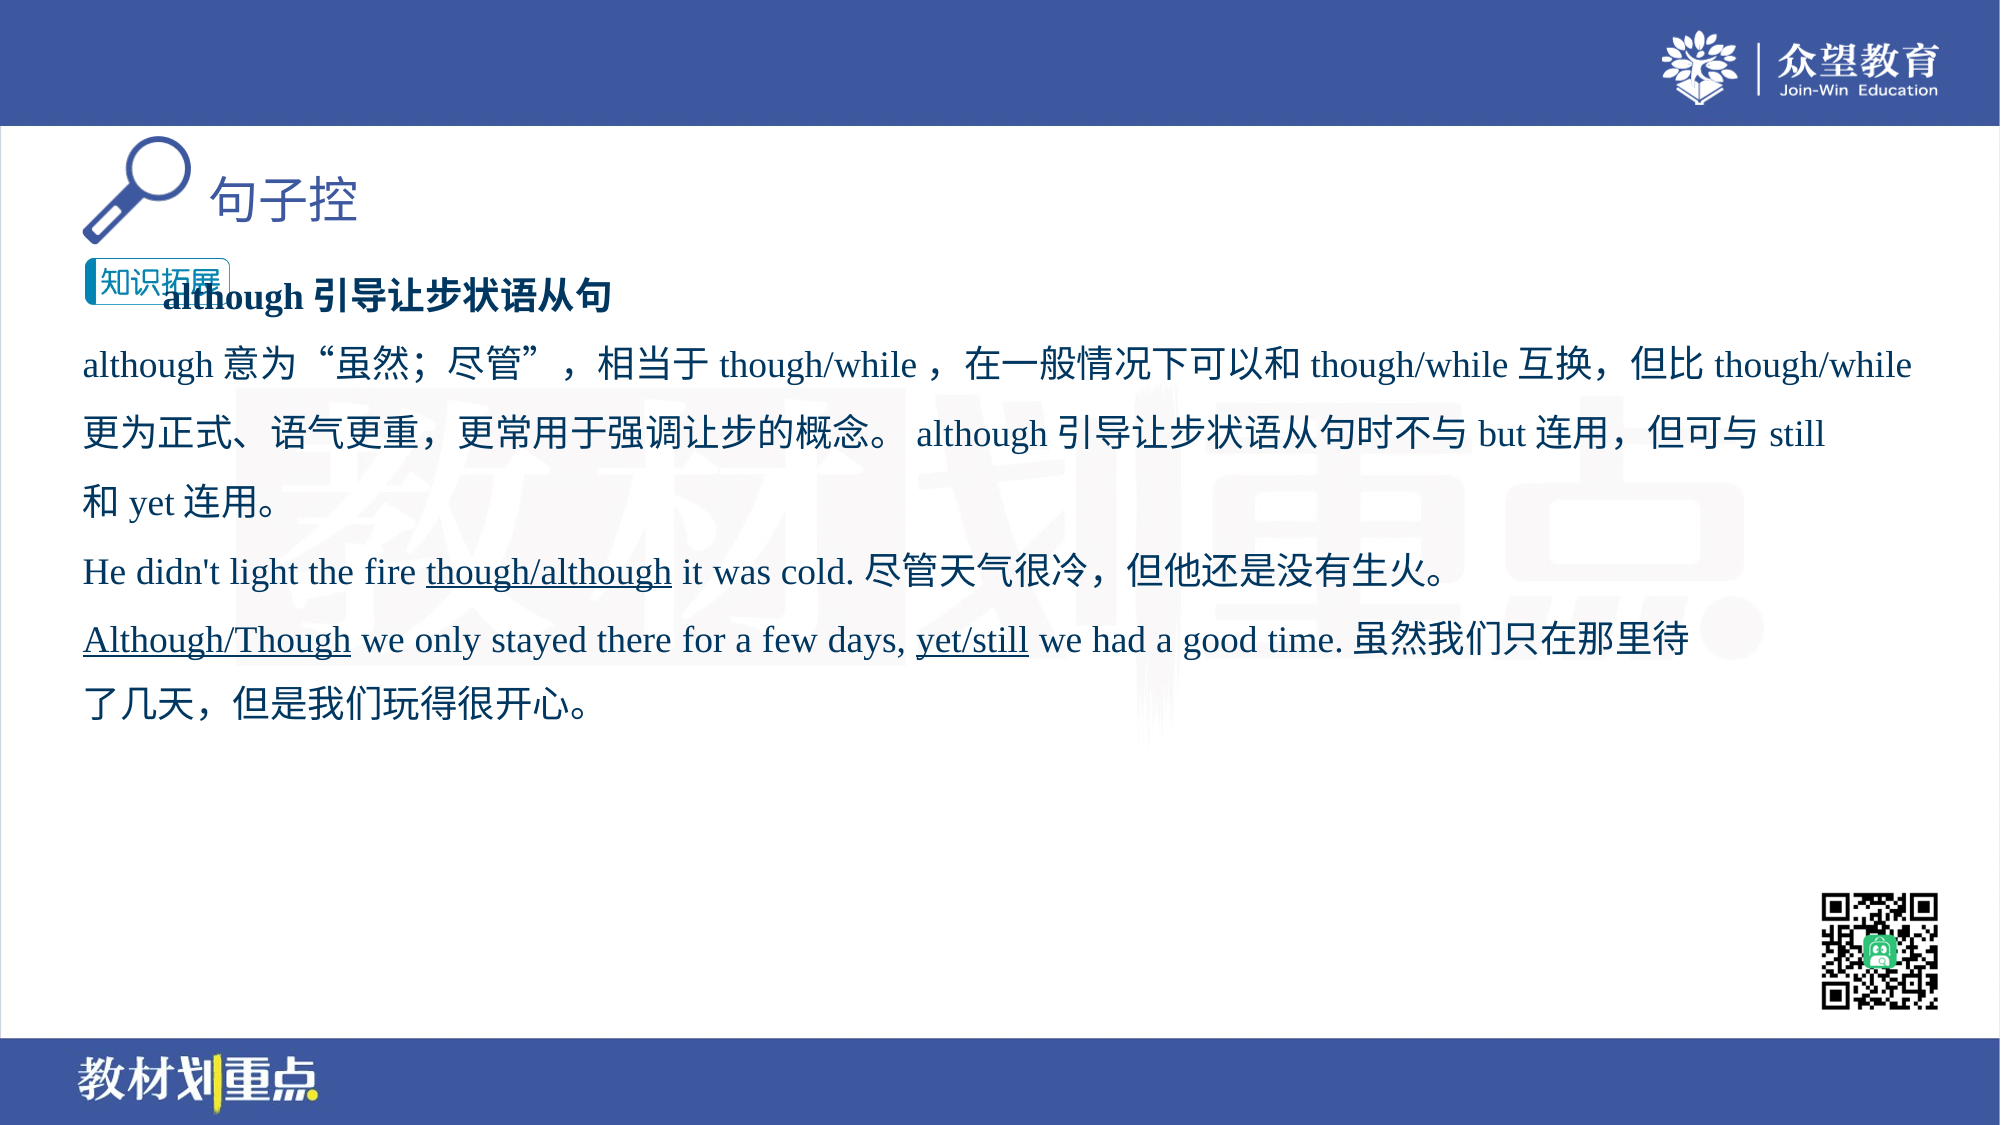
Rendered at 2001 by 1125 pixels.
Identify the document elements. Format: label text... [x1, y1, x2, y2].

text_box although引导让步状语从句 although意为“虽然；尽管”，相当于though/while，在一般情况下可以和though/while互换，但比though/while 更为正式、语气更重，更常用于强调让步的概念。although引导让步状语从句时不与but连用，但可与still 和yet连用。 He didn't light the fire though/although it was cold.尽管天气很冷，但他还是没有生火。 Although/Though we only stayed there for a few days, yet/still we had a good time.虽然我们只在那里待 了几天，但是我们玩得很开心。 [82, 247, 1817, 718]
picture [0, 0, 2000, 1125]
